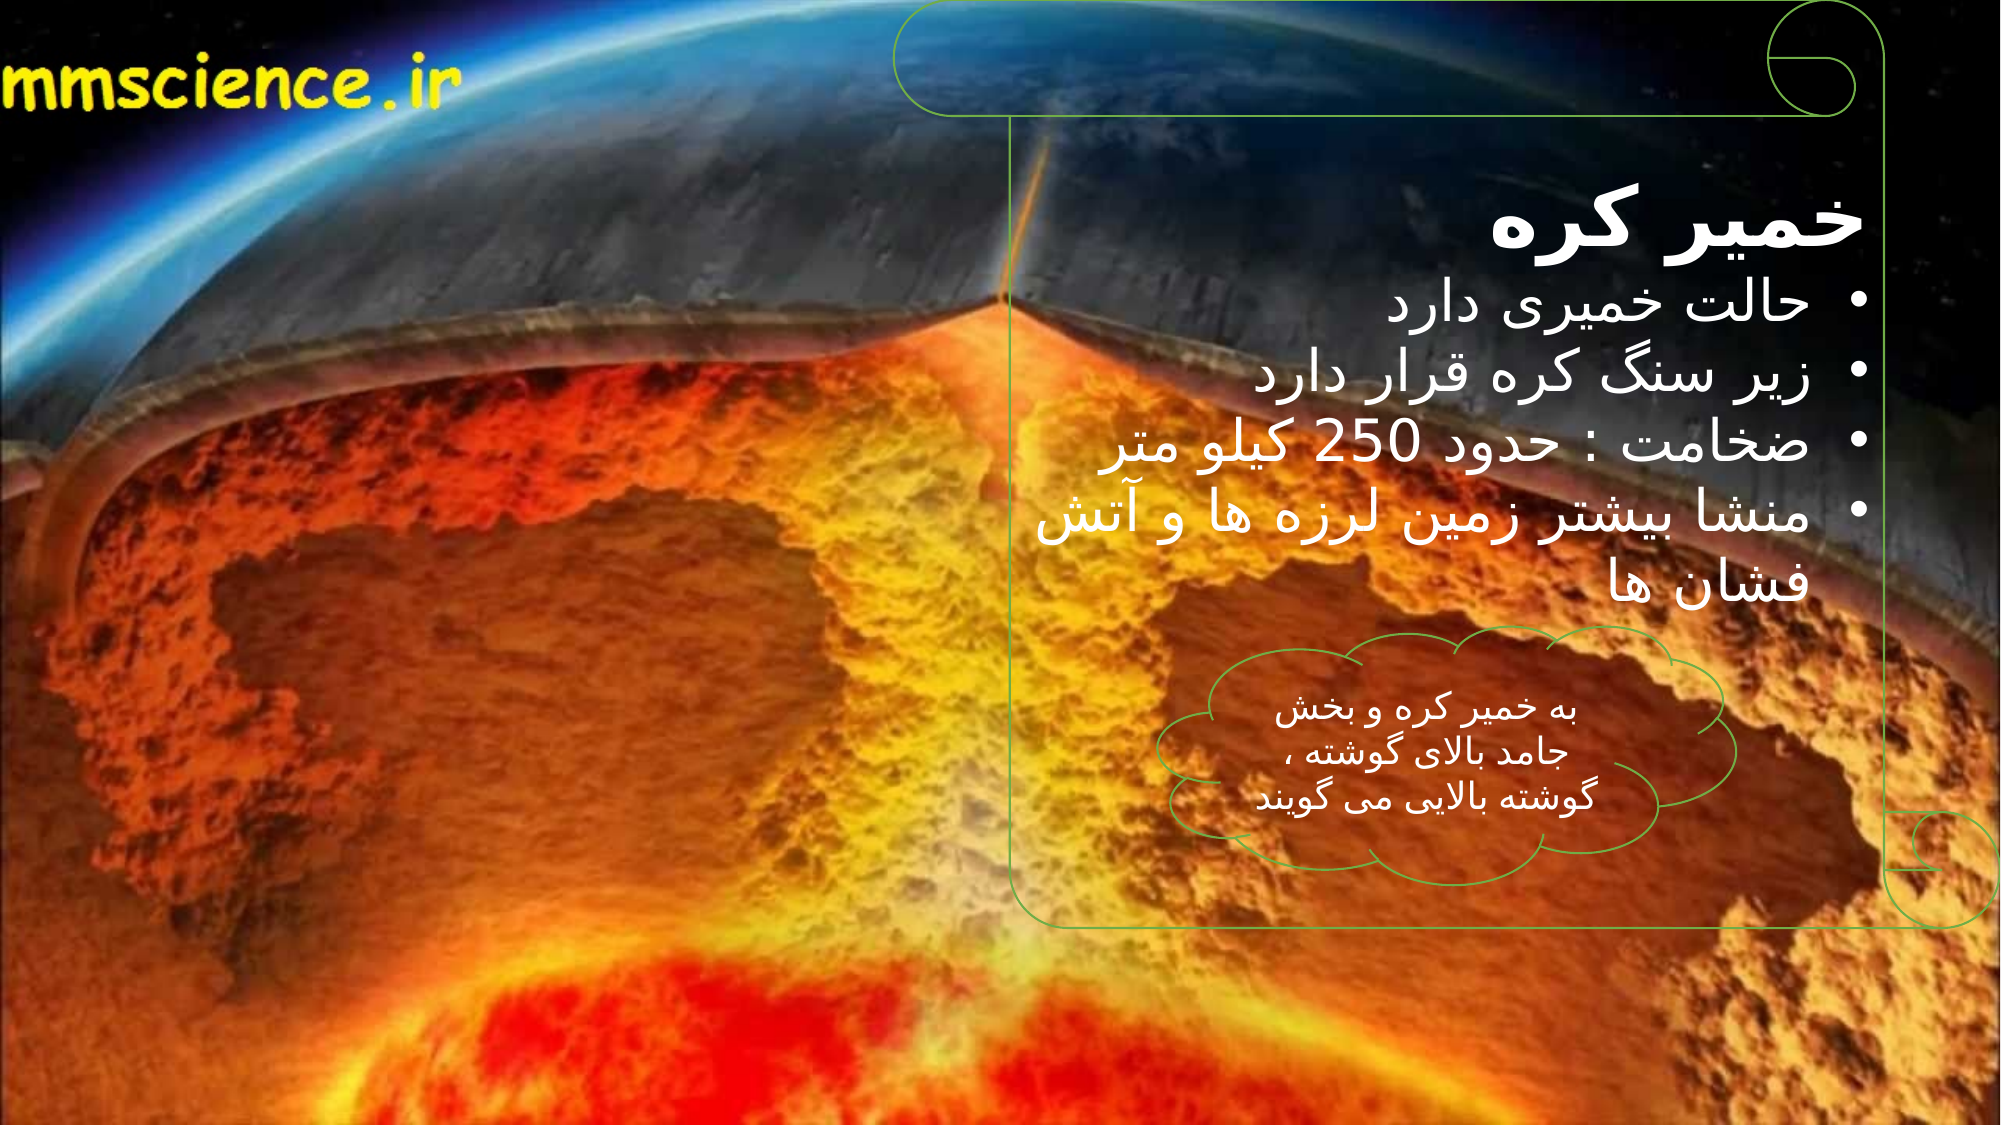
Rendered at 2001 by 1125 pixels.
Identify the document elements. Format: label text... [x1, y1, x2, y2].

picture [0, 0, 2001, 1125]
text_box خمیر کره حالت خمیری دارد زیر سنگ کره قرار دارد ضخامت : حدود 250 کیلو متر منشا بیشتر زمین لرزه ها و آتش فشان ها [892, 0, 2000, 930]
text_box به خمیر کره و بخش جامد بالای گوشته ، گوشته بالایی می گویند [1156, 625, 1738, 887]
